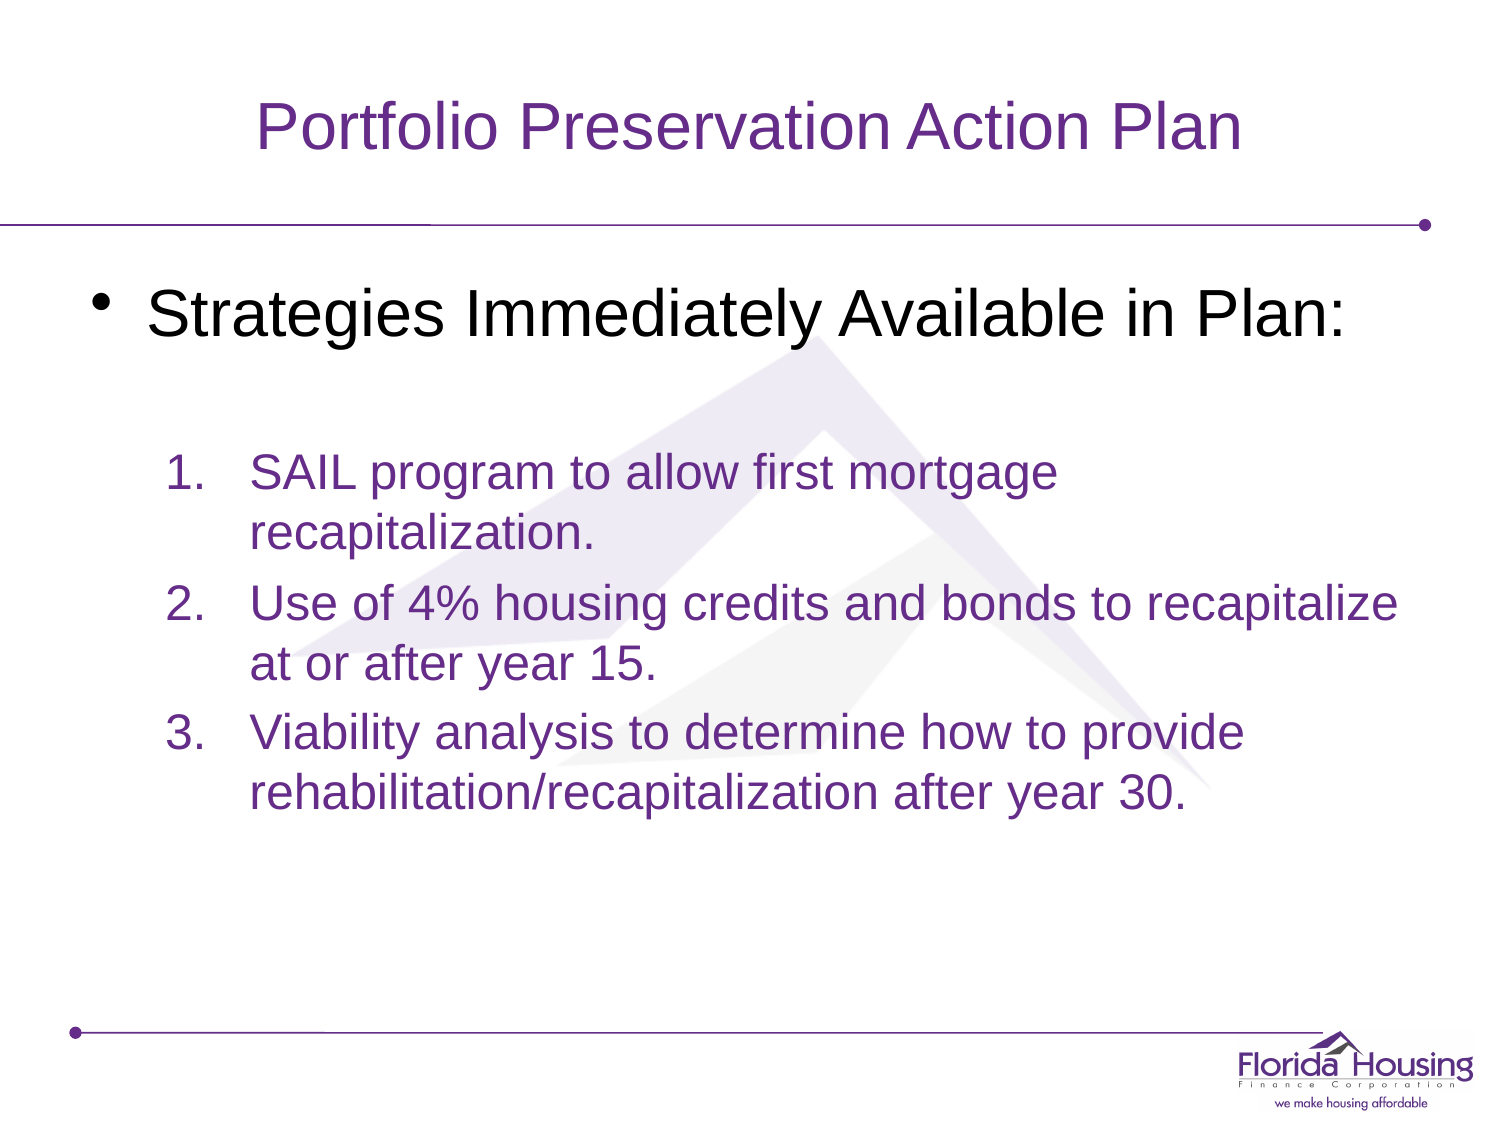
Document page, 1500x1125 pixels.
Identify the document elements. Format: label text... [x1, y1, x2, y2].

list Strategies Immediately Available in Plan: SAIL program to allow first mortgage recapitalization. Use of 4% housing credits and bonds to recapitalize at or after year 15. Viability analysis to determine how to provide rehabilitation/recapitalization after year 30. [75, 262, 1425, 1025]
picture [1237, 1029, 1475, 1113]
title Portfolio Preservation Action Plan [75, 45, 1425, 200]
